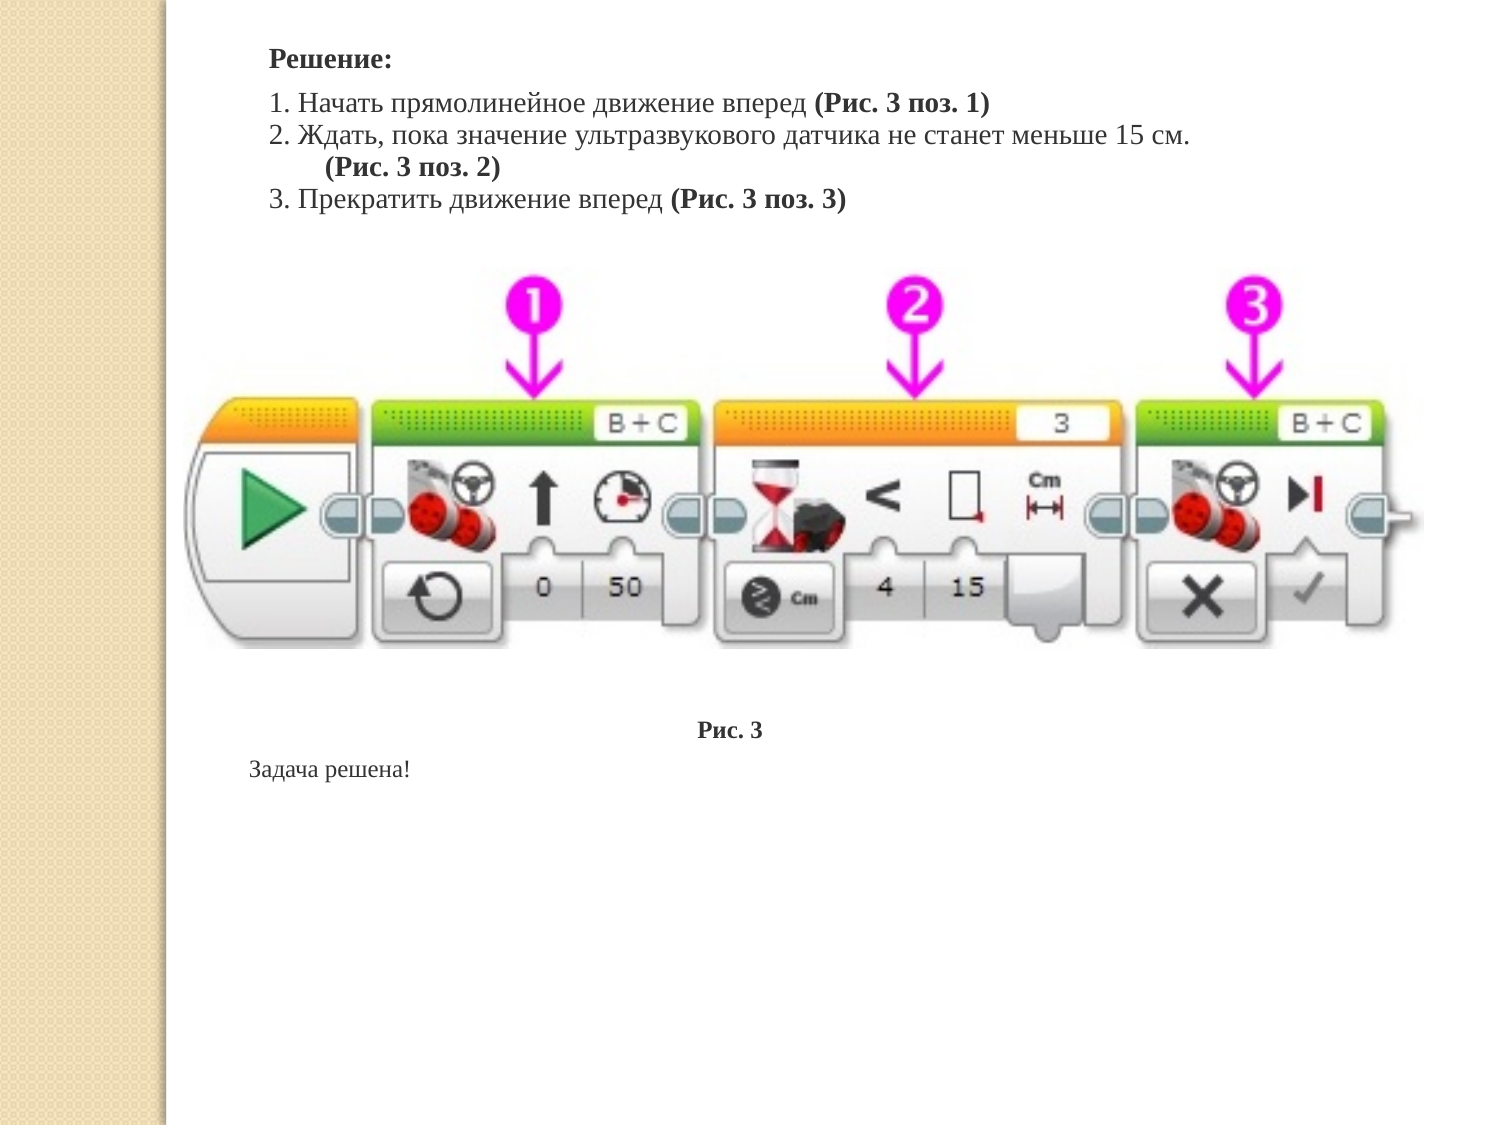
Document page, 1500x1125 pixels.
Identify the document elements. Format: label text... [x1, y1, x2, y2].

table_header Рис. 3 Задача решена! [230, 716, 1230, 783]
table_header Решение: 1. Начать прямолинейное движение вперед (Рис. 3 поз. 1) 2. Ждать, пока значение ультразвукового датчика не станет меньше 15 см. (Рис. 3 поз. 2) 3. Прекратить движение вперед (Рис. 3 поз. 3) [250, 43, 1250, 220]
picture [182, 266, 1424, 649]
